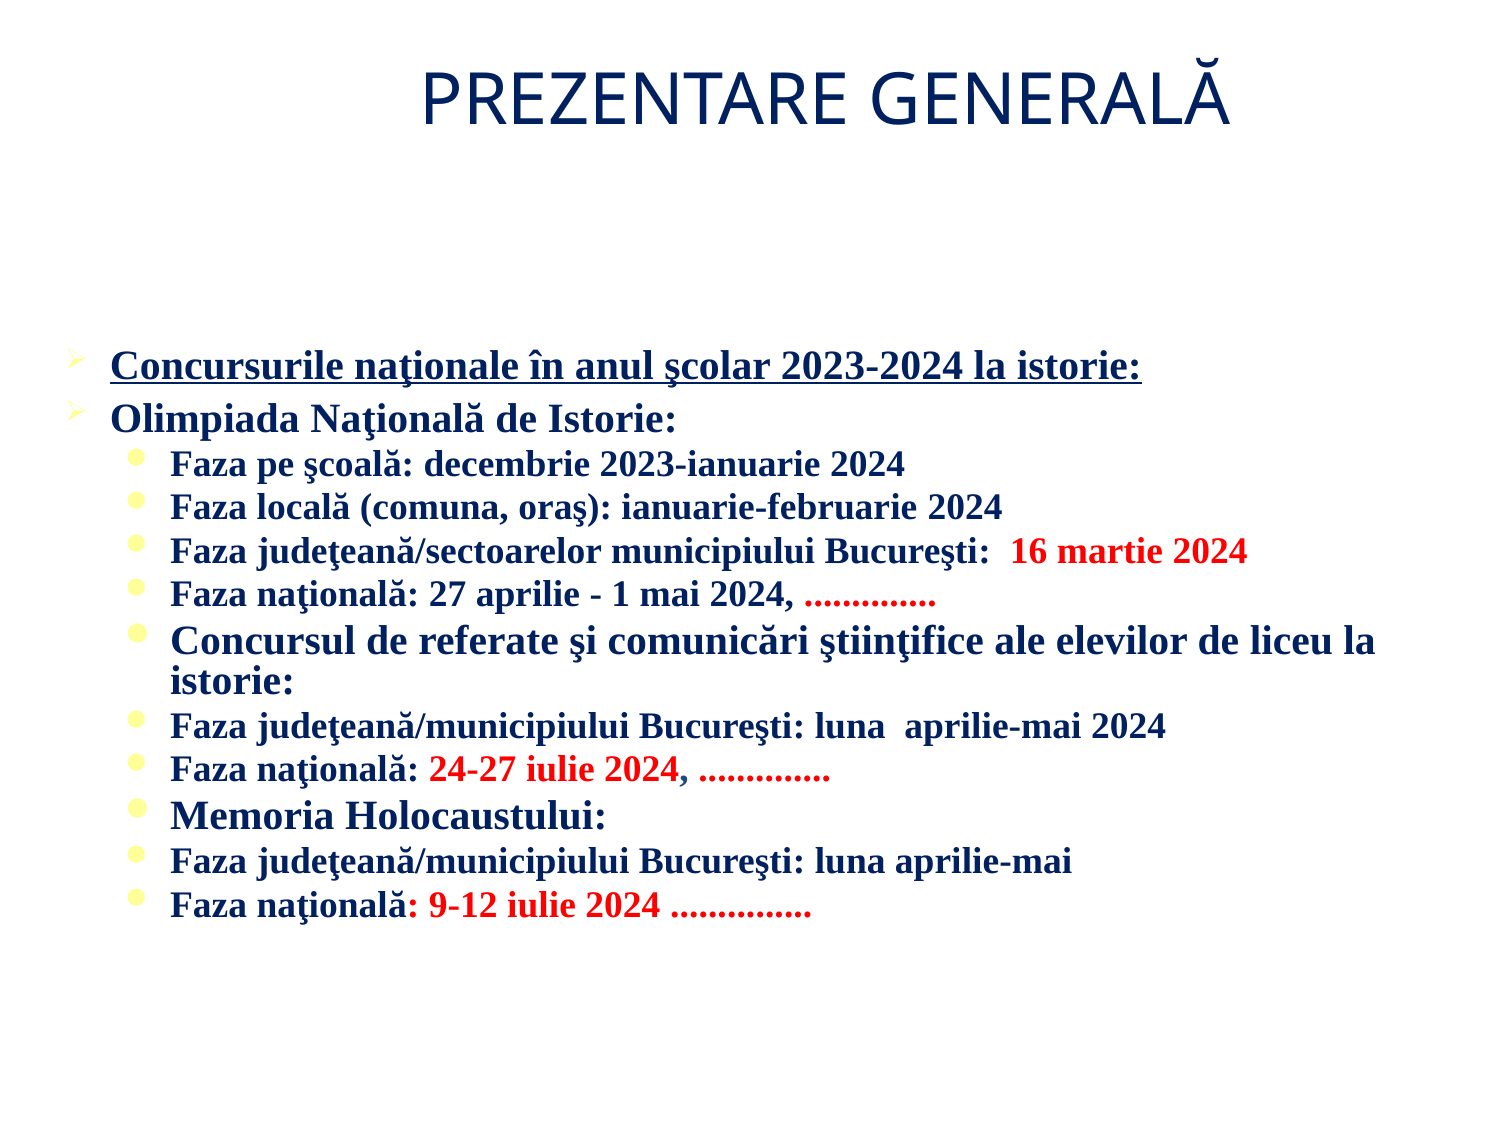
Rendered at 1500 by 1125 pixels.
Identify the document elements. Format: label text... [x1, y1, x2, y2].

list Concursurile naţionale în anul şcolar 2023-2024 la istorie: Olimpiada Naţională de Istorie: Faza pe şcoală: decembrie 2023-ianuarie 2024 Faza locală (comuna, oraş): ianuarie-februarie 2024 Faza judeţeană/sectoarelor municipiului Bucureşti: 16 martie 2024 Faza naţională: 27 aprilie - 1 mai 2024, .............. Concursul de referate şi comunicări ştiinţifice ale elevilor de liceu la istorie: Faza judeţeană/municipiului Bucureşti: luna aprilie-mai 2024 Faza naţională: 24-27 iulie 2024, .............. Memoria Holocaustului: Faza judeţeană/municipiului Bucureşti: luna aprilie-mai Faza naţională: 9-12 iulie 2024 ............... [49, 224, 1500, 1051]
title Prezentare generală [150, 45, 1500, 224]
